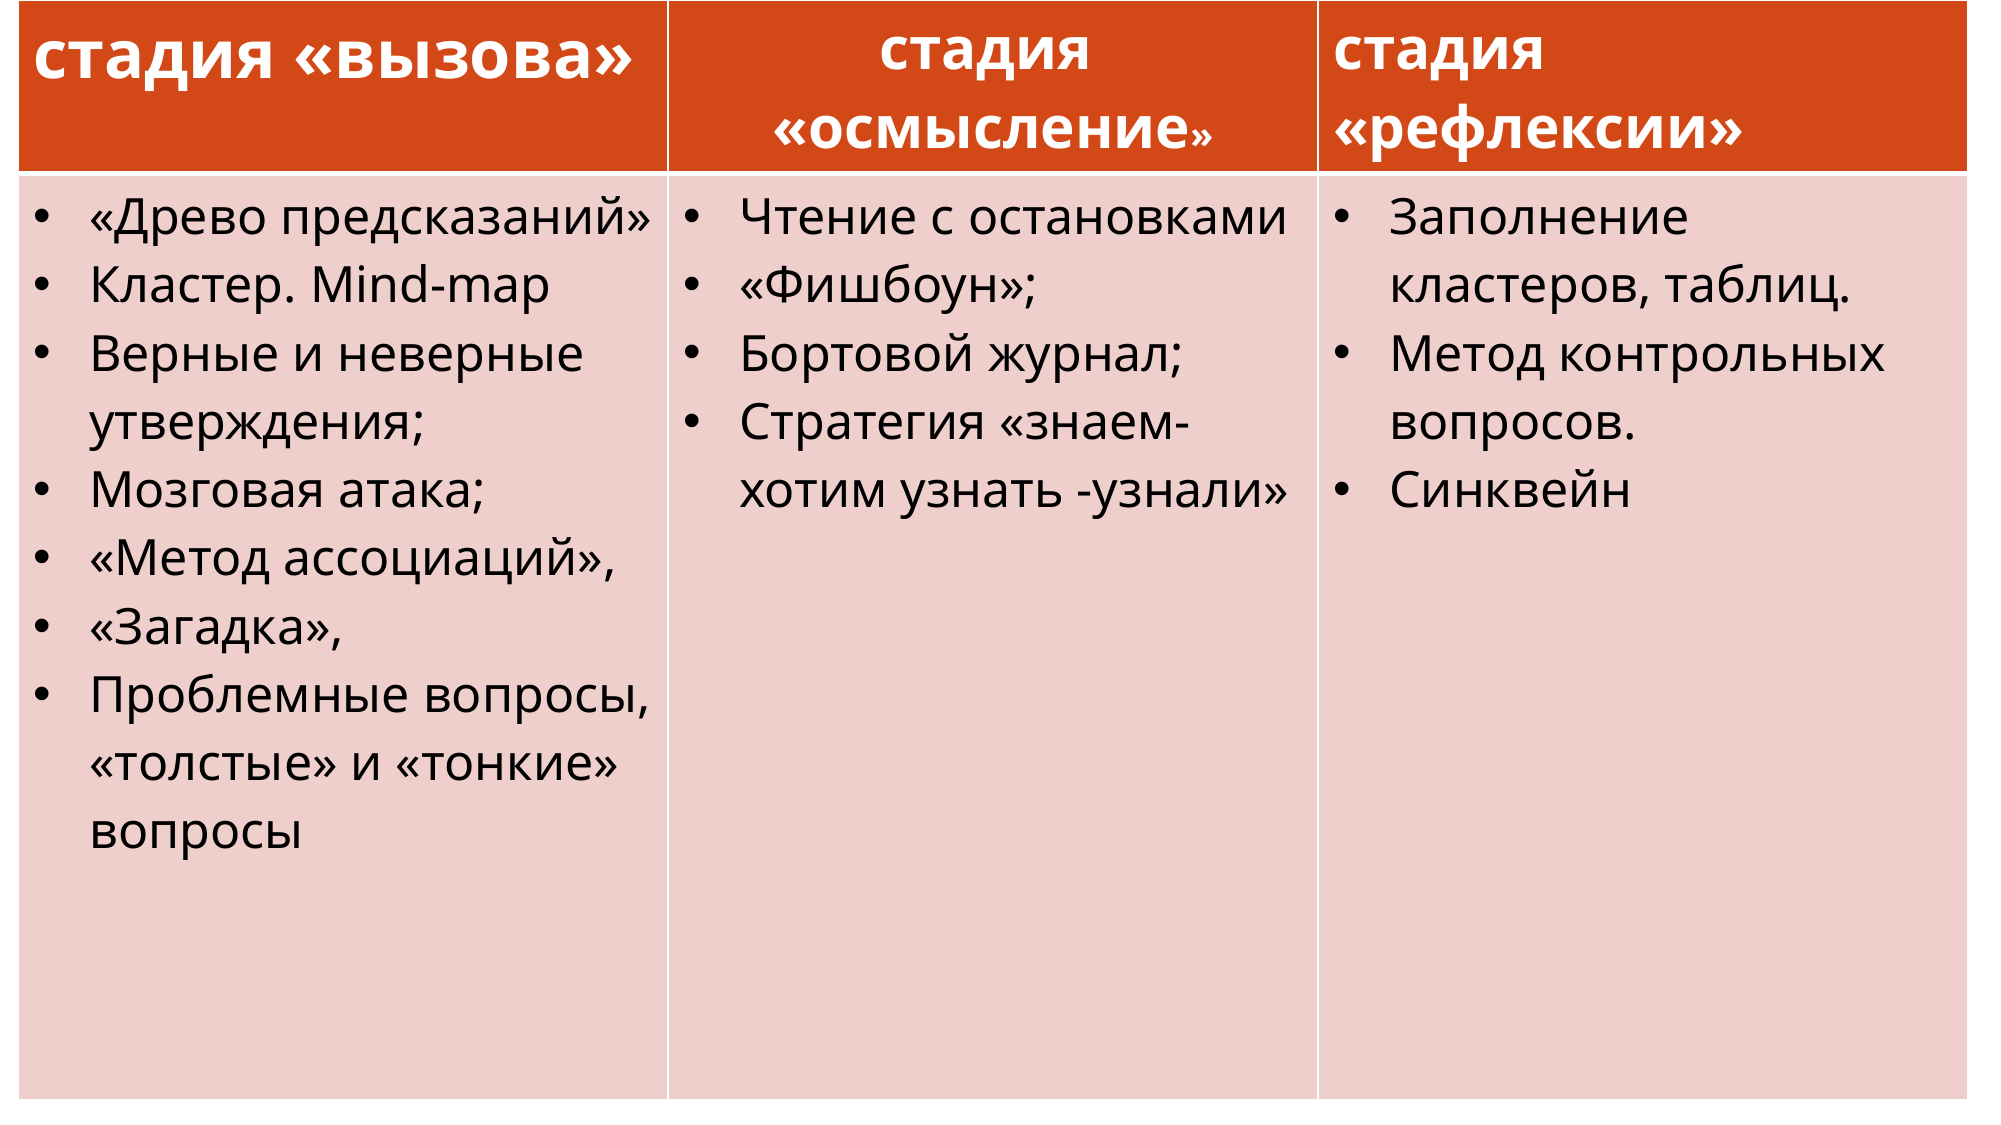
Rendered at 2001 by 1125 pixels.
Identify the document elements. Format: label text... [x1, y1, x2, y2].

table_header стадия «осмысление» [669, 1, 1317, 171]
table_cell Чтение с остановками «Фишбоун»; Бортовой журнал; Стратегия «знаем-хотим узнать -узнали» [669, 176, 1317, 1099]
table_header стадия «рефлексии» [1319, 1, 1967, 171]
table_header стадия «вызова» [19, 1, 667, 171]
table_cell Заполнение кластеров, таблиц. Метод контрольных вопросов. Синквейн [1319, 176, 1967, 1099]
table_cell «Древо предсказаний» Кластер. Mind-map Верные и неверные утверждения; Мозговая атака; «Метод ассоциаций», «Загадка», Проблемные вопросы, «толстые» и «тонкие» вопросы [19, 176, 667, 1099]
